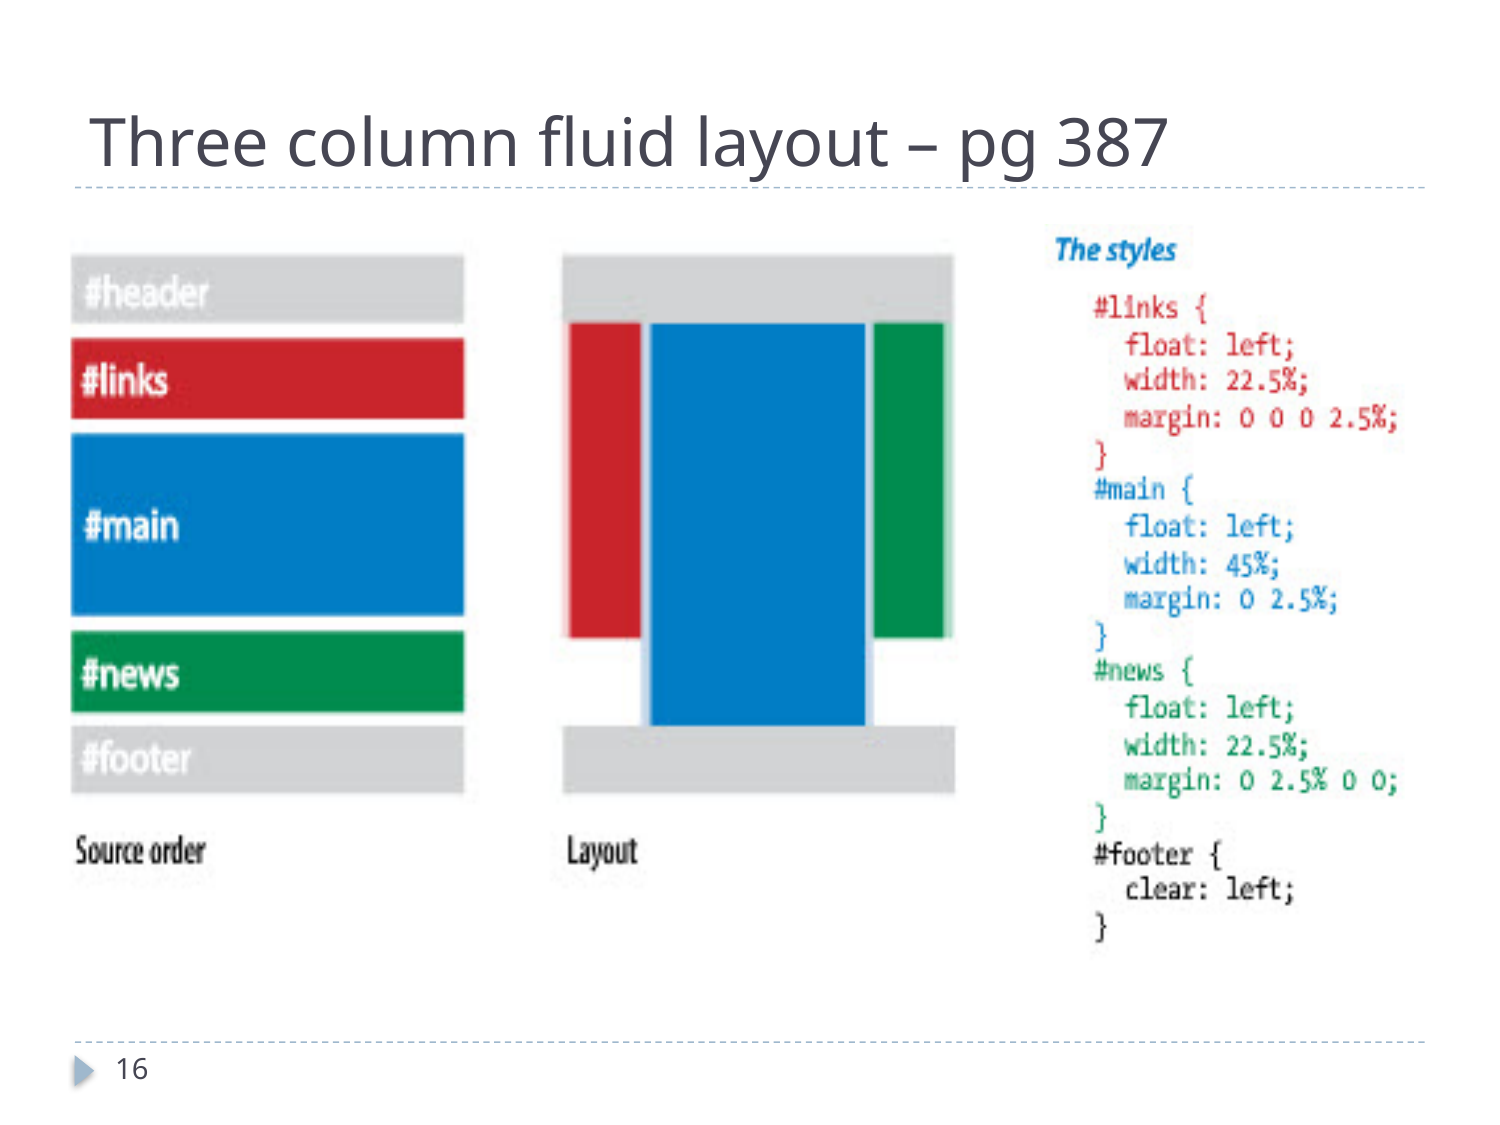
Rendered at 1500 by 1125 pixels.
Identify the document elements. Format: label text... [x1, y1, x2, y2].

slide_number 16 [100, 1042, 426, 1103]
title Three column fluid layout – pg 387 [75, 24, 1425, 188]
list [24, 212, 1007, 901]
picture [1024, 224, 1434, 976]
